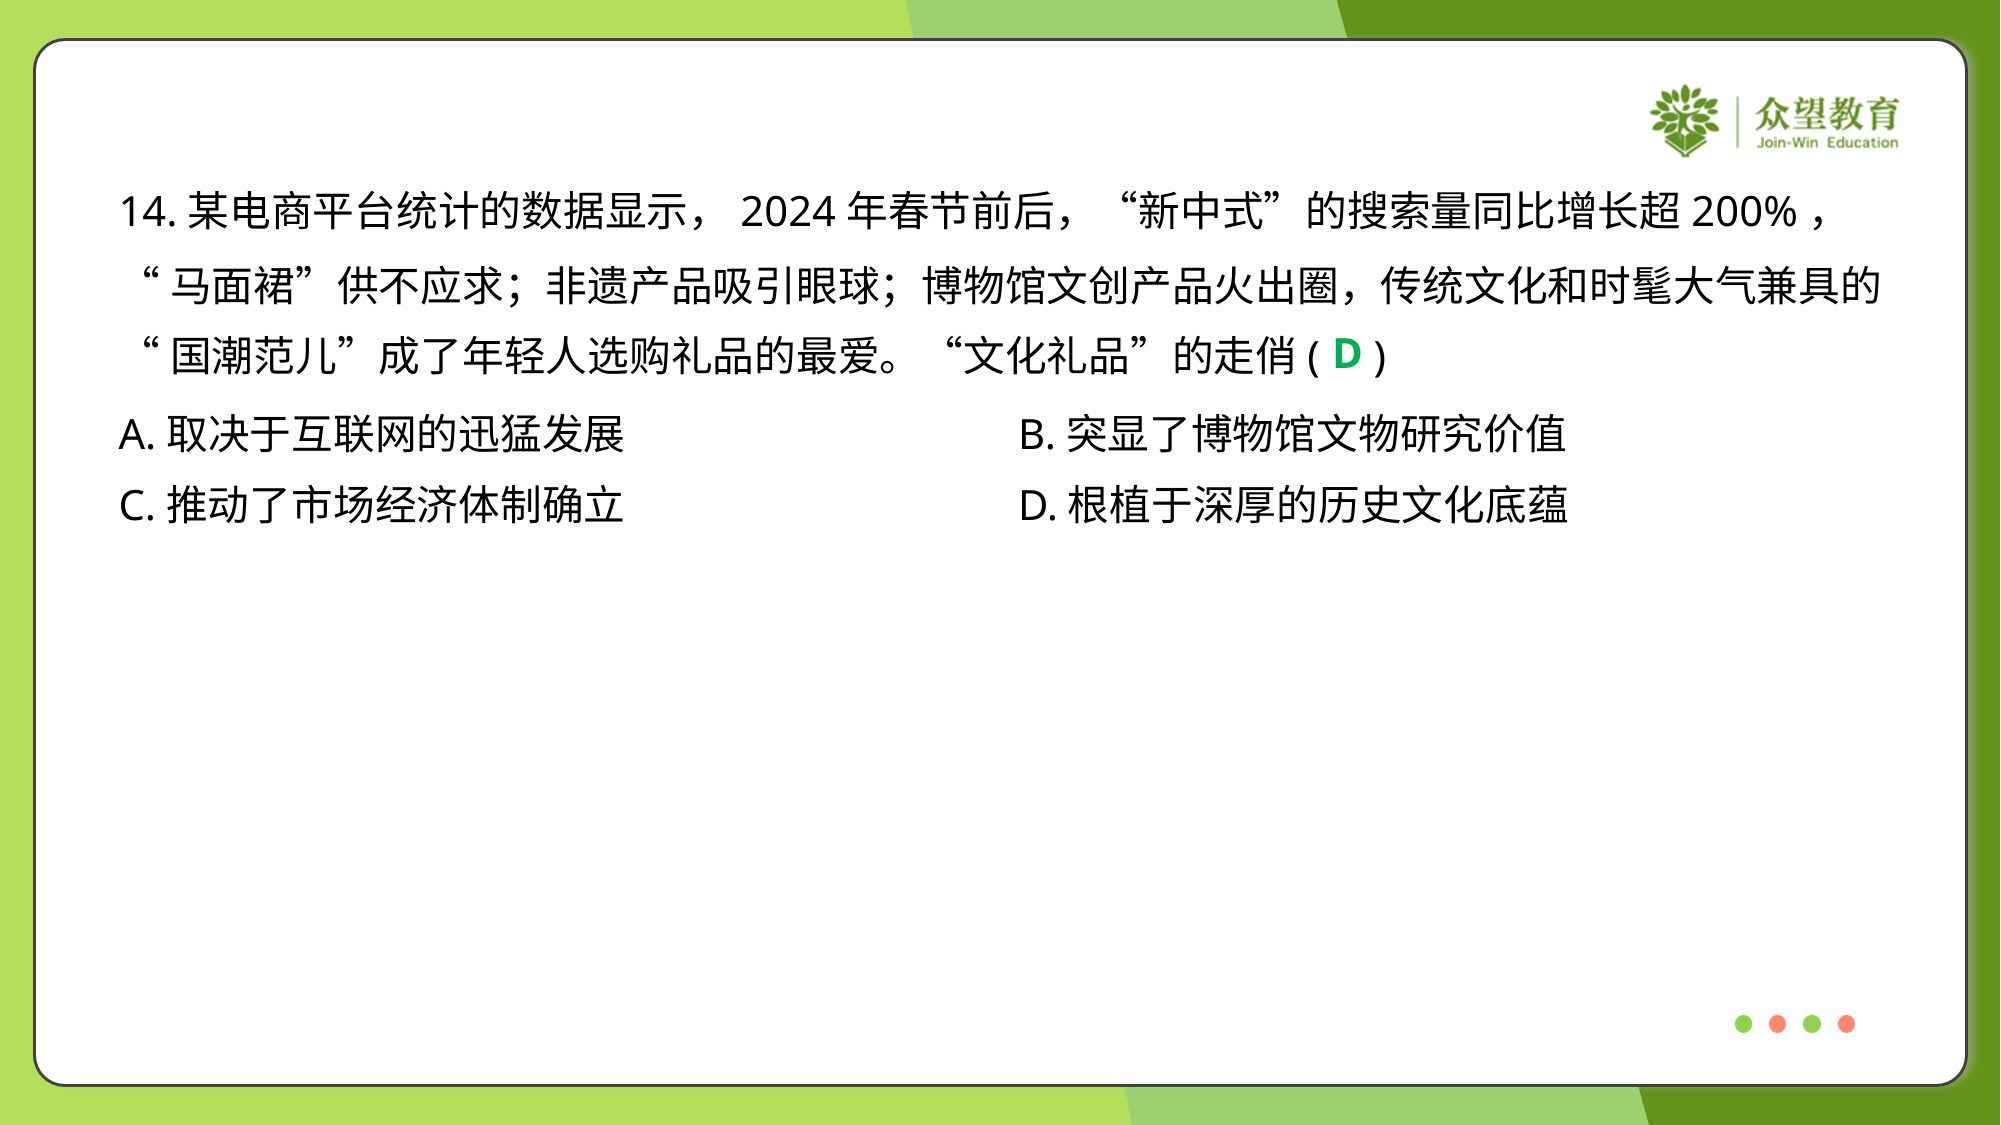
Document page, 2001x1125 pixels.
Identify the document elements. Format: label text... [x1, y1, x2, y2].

text_box 14.某电商平台统计的数据显示，2024年春节前后，“新中式”的搜索量同比增长超200%， “马面裙”供不应求；非遗产品吸引眼球；博物馆文创产品火出圈，传统文化和时髦大气兼具的 “国潮范儿”成了年轻人选购礼品的最爱。“文化礼品”的走俏( ) [118, 159, 1883, 373]
text_box A.取决于互联网的迅猛发展 B.突显了博物馆文物研究价值 C.推动了市场经济体制确立 D.根植于深厚的历史文化底蕴 [118, 382, 1883, 522]
picture [0, 0, 2000, 1125]
text_box D [1315, 306, 1380, 371]
